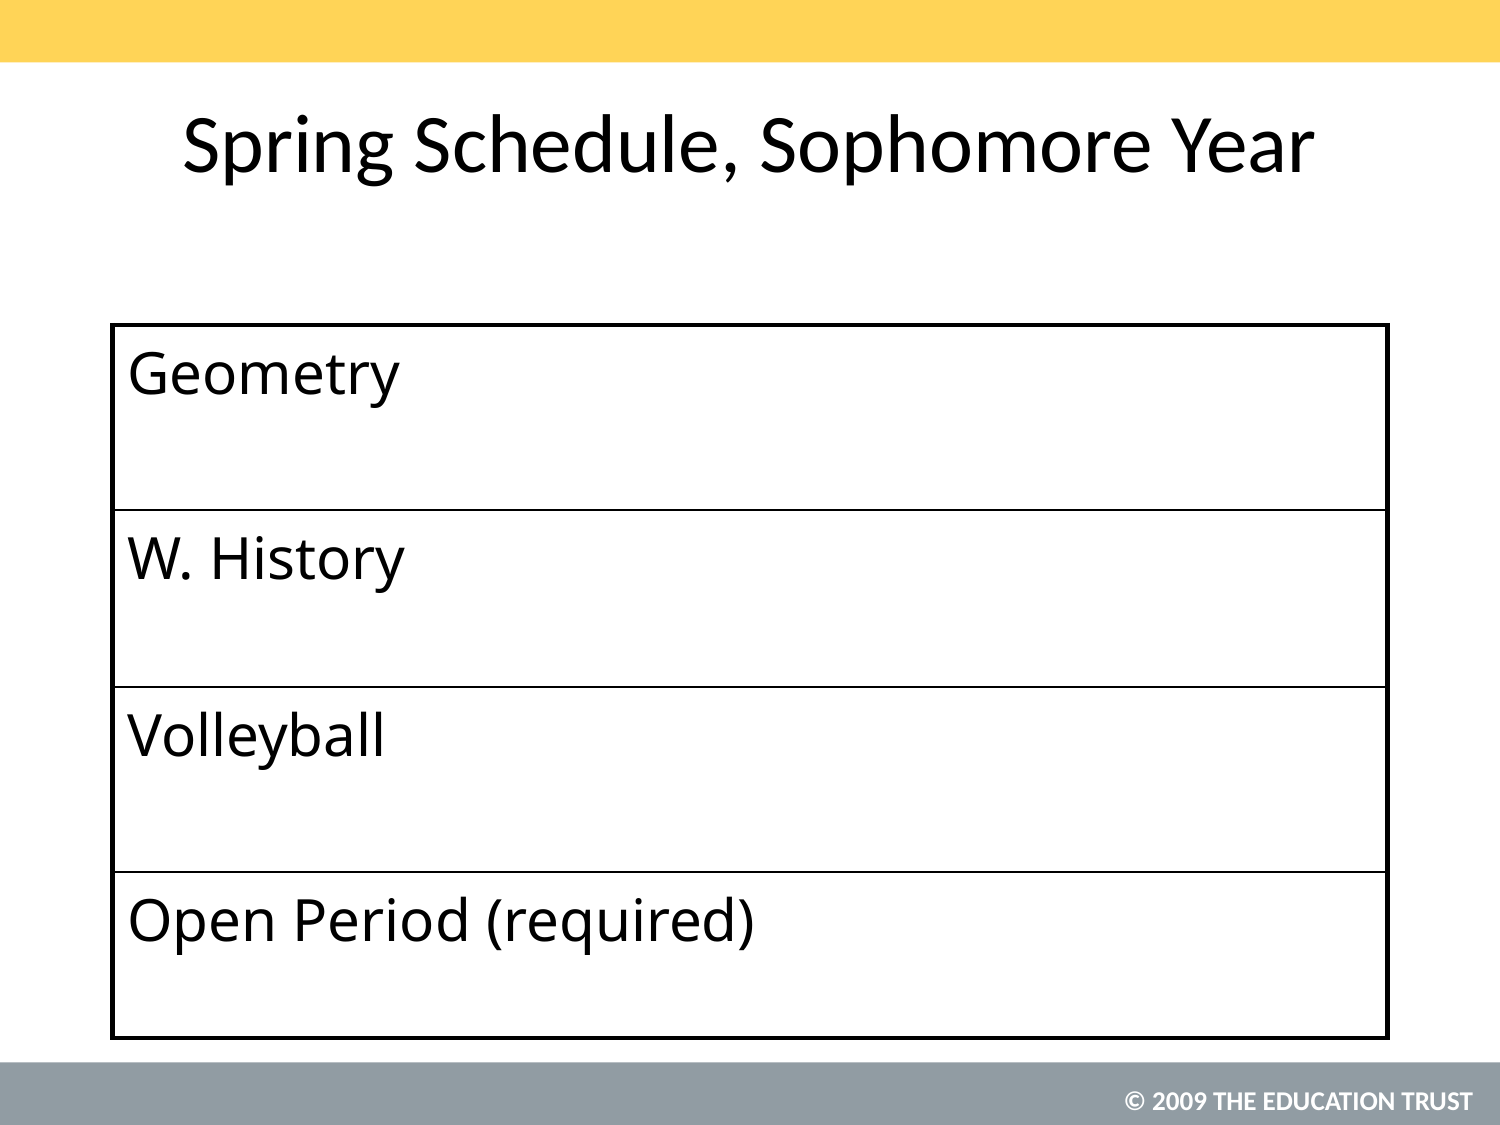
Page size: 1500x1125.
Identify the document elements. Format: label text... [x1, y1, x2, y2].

table_cell W. History [115, 511, 1385, 686]
table_cell Open Period (required) [115, 873, 1385, 1036]
title Spring Schedule, Sophomore Year [74, 44, 1426, 233]
table_cell Volleyball [115, 688, 1385, 871]
table_header Geometry [115, 327, 1385, 509]
